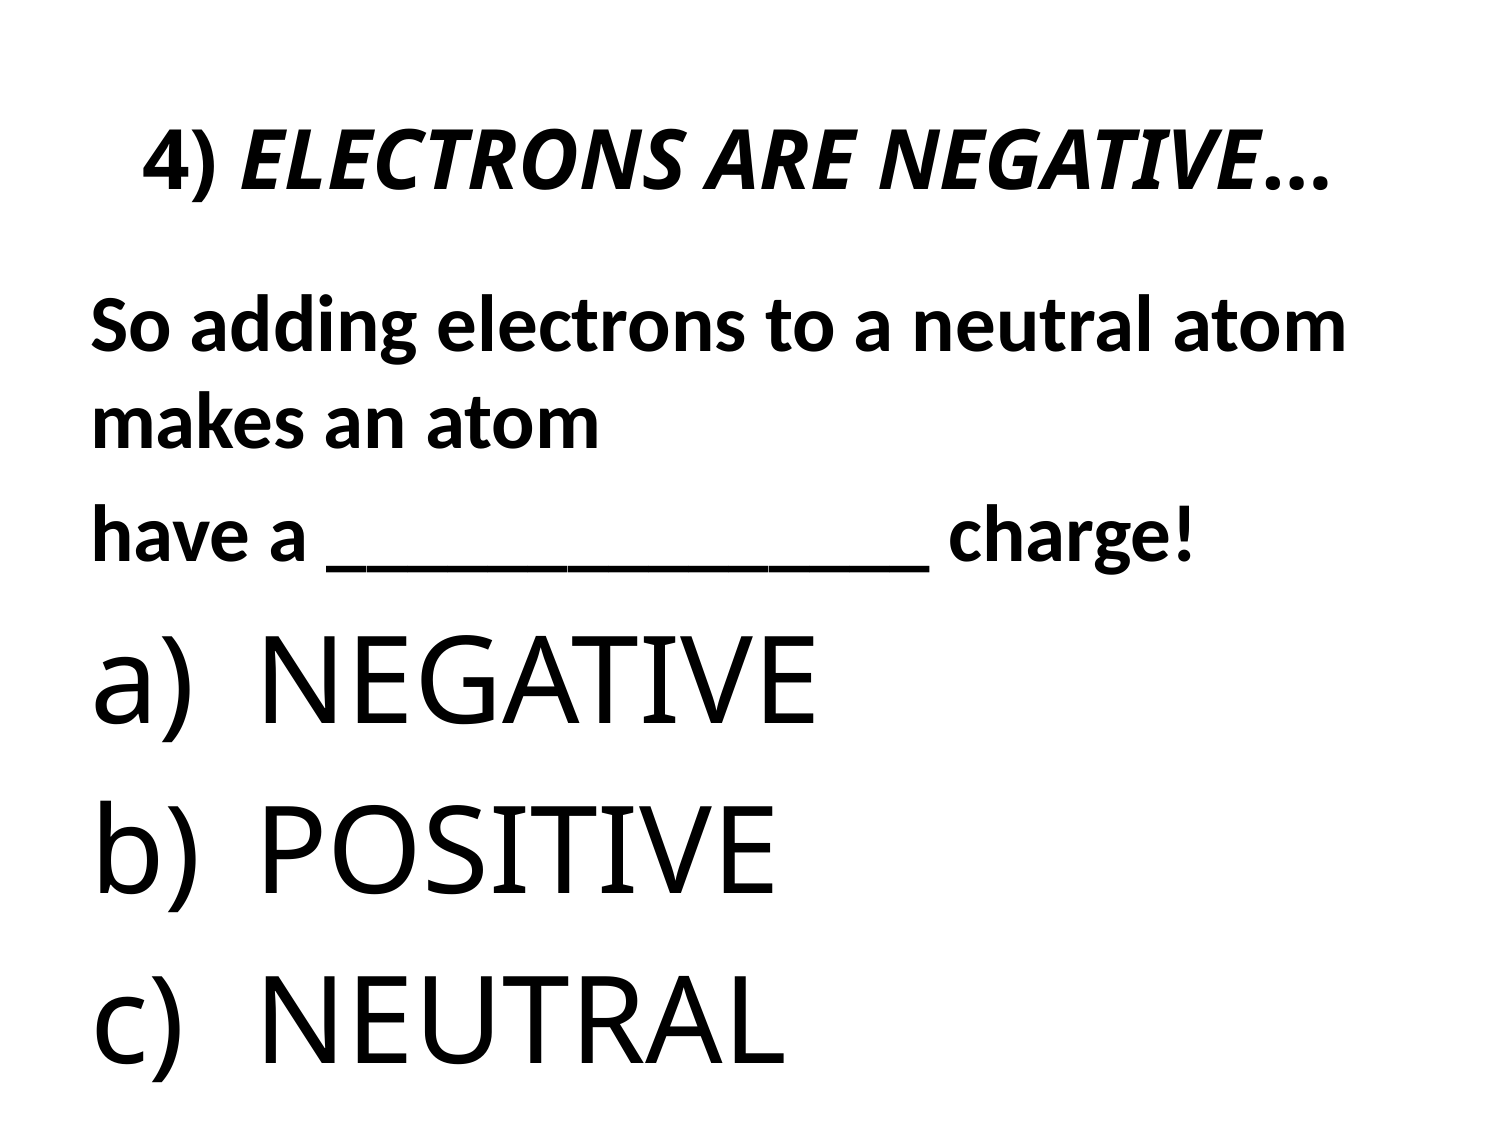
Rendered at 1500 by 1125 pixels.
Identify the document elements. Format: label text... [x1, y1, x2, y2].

list So adding electrons to a neutral atom makes an atom have a _______________ charge! NEGATIVE POSITIVE NEUTRAL [75, 262, 1463, 1100]
title 4) ELECTRONS ARE NEGATIVE… [50, 37, 1425, 275]
